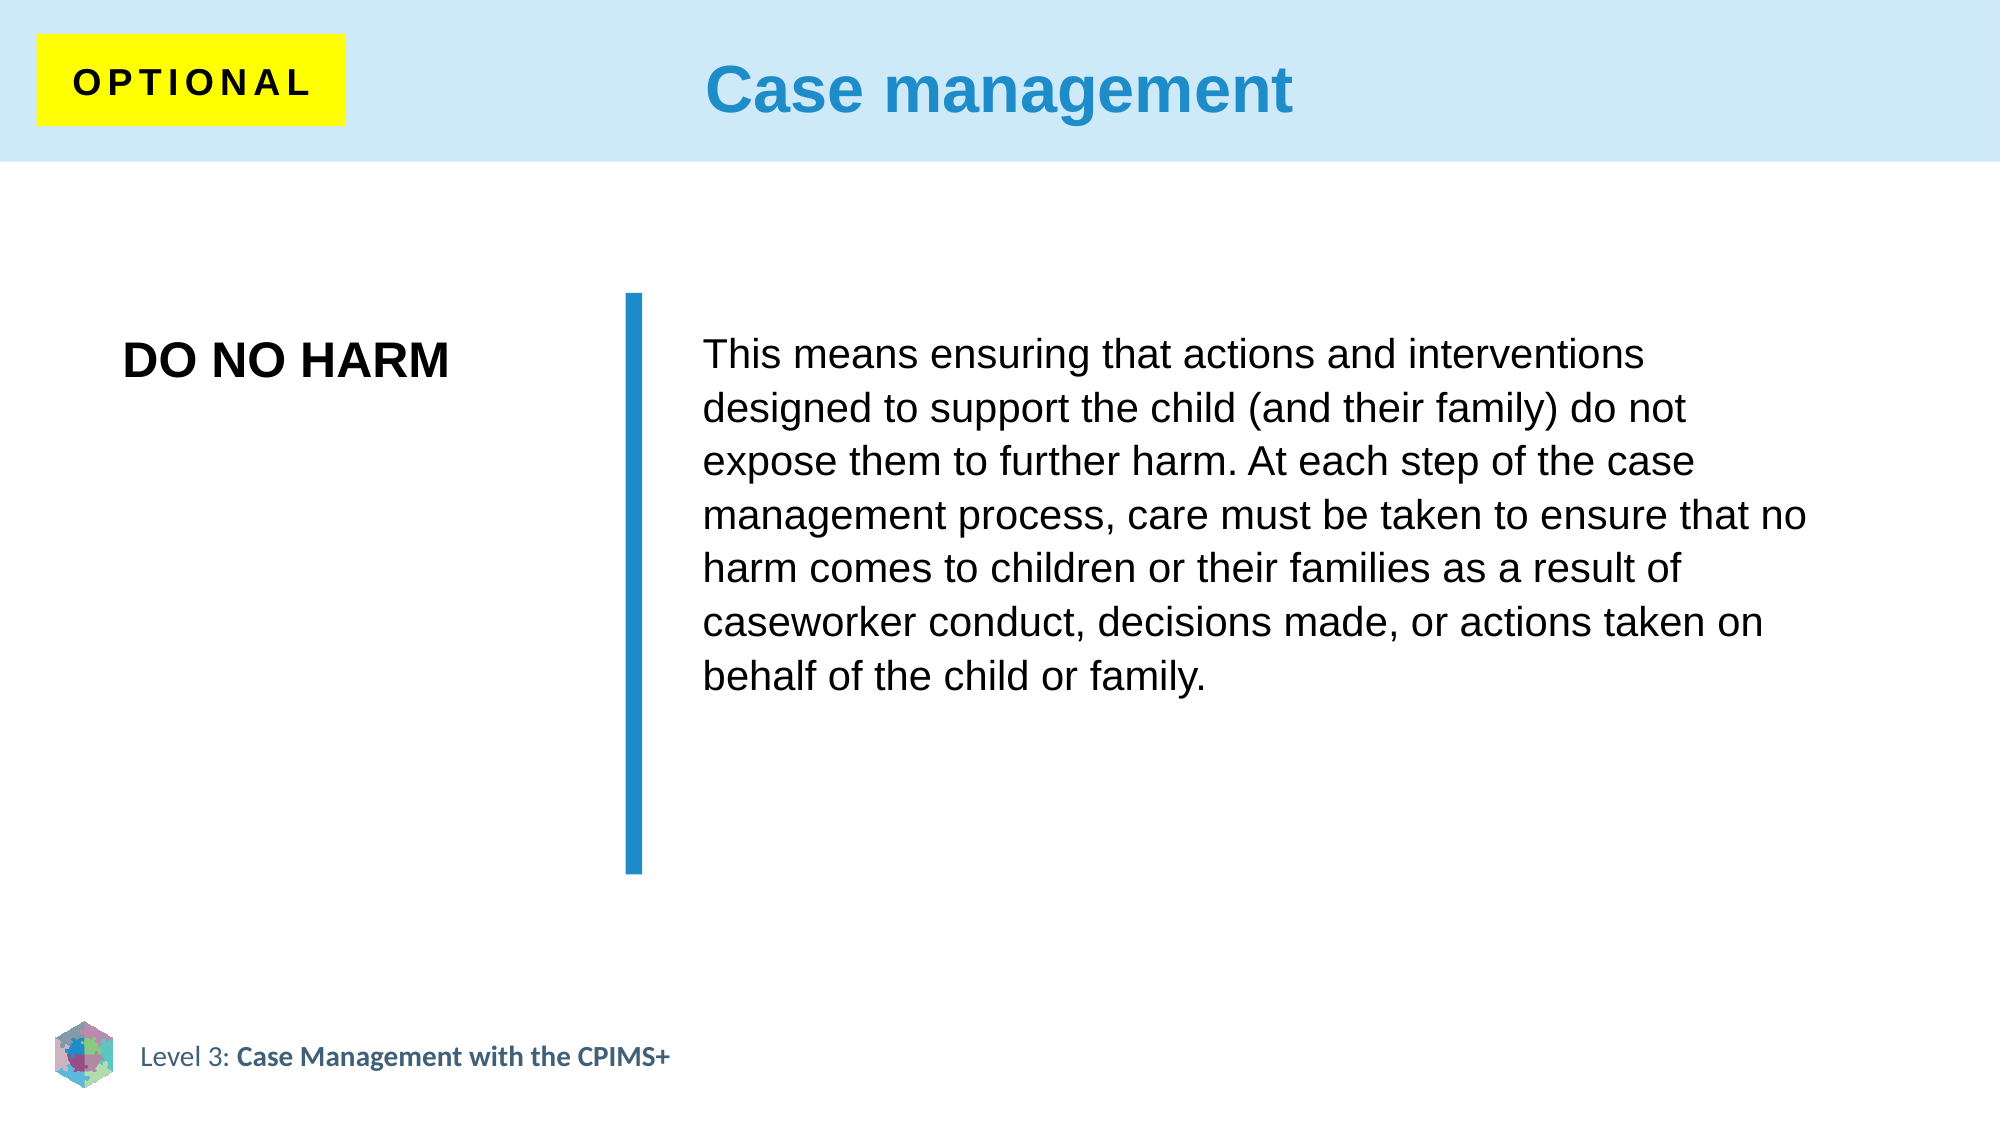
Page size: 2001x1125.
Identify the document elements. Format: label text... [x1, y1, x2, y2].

text_box [625, 292, 643, 875]
text_box This means ensuring that actions and interventions designed to support the child (and their family) do not expose them to further harm. At each step of the case management process, care must be taken to ensure that no harm comes to children or their families as a result of caseworker conduct, decisions made, or actions taken on behalf of the child or family. [687, 316, 1835, 706]
title Case management [137, 19, 1863, 163]
picture [55, 1021, 113, 1088]
text_box DO NO HARM [107, 316, 580, 396]
text_box OPTIONAL [36, 33, 347, 127]
